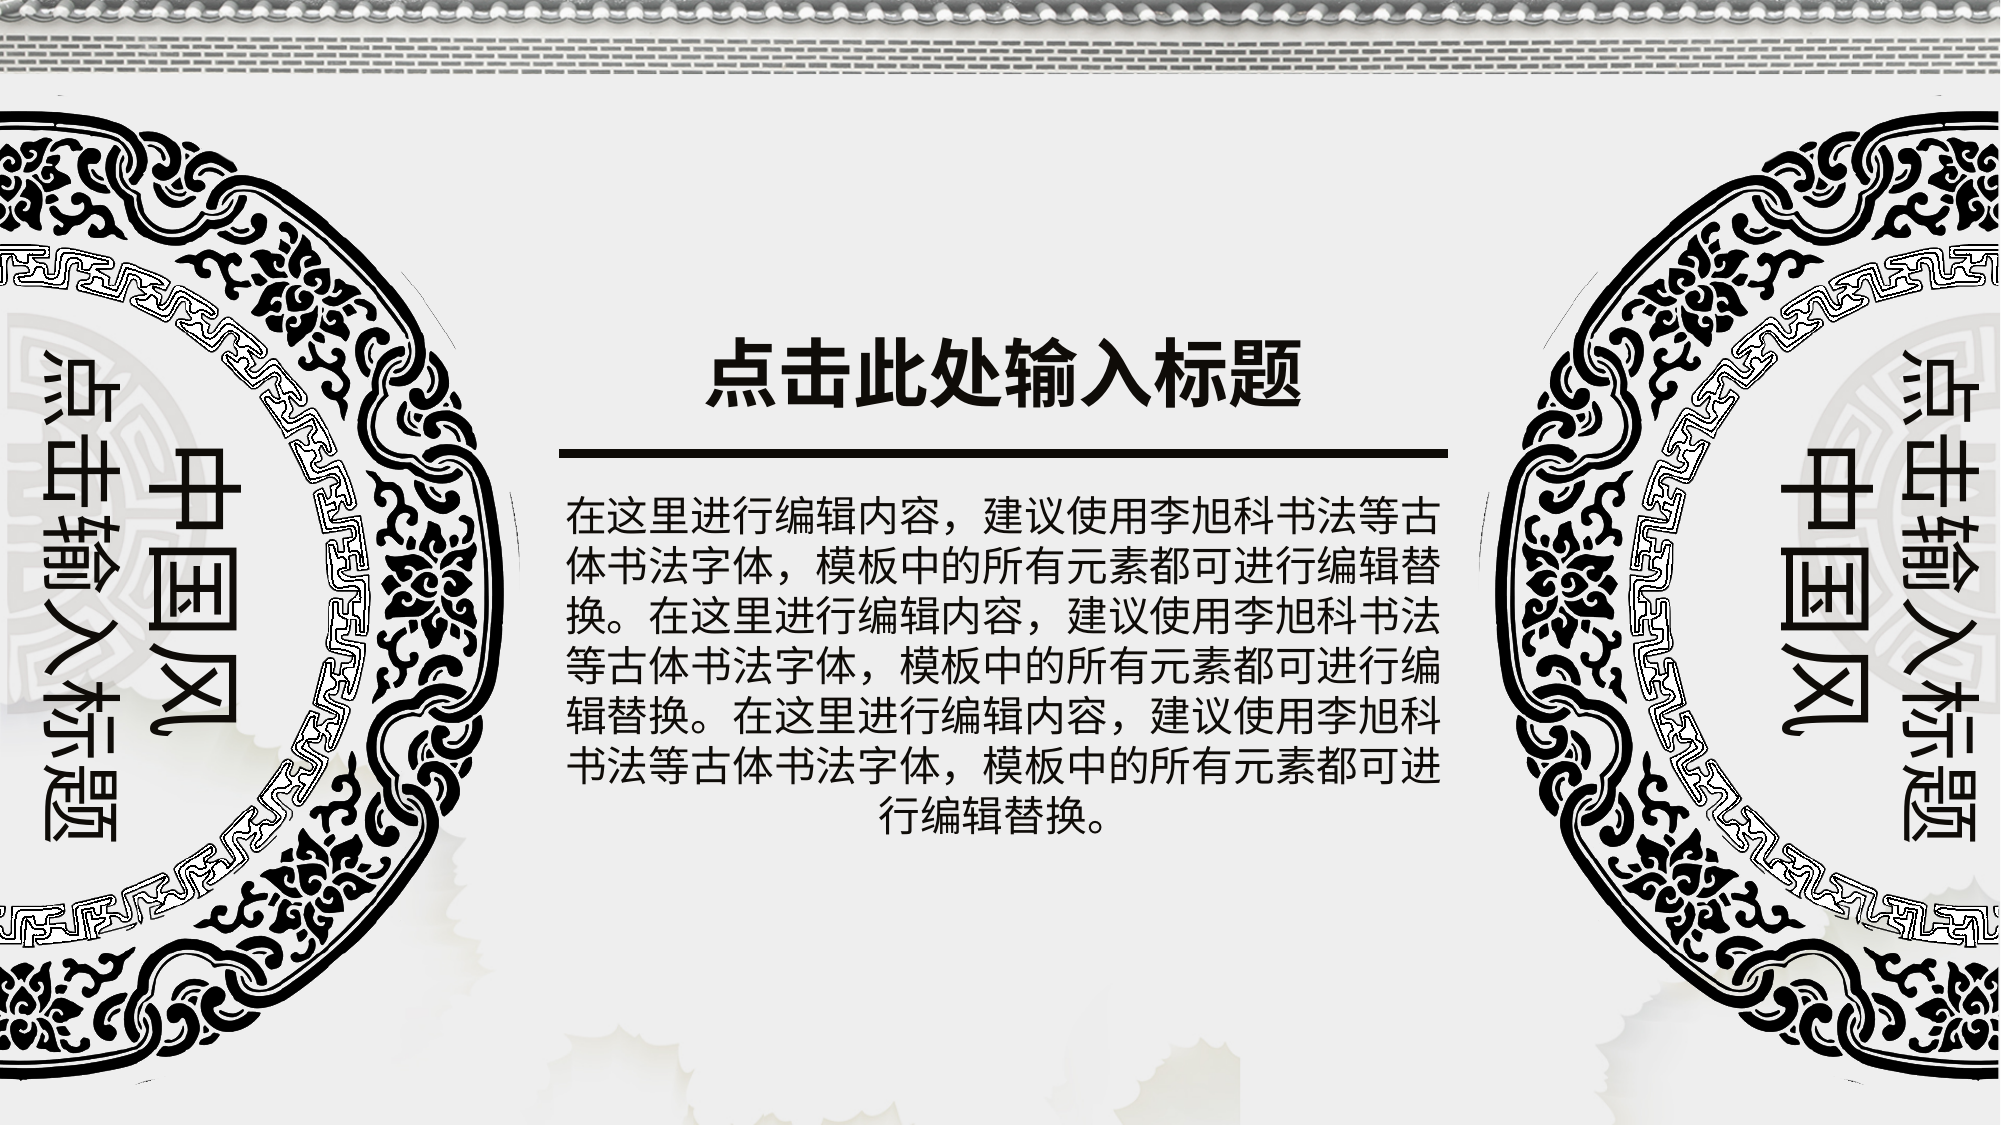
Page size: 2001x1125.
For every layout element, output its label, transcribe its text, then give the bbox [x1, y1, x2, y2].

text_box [0, 94, 520, 1097]
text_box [1478, 94, 2000, 1097]
text_box 点击此处输入标题 [626, 318, 1382, 424]
text_box 在这里进行编辑内容，建议使用李旭科书法等古体书法字体，模板中的所有元素都可进行编辑替换。在这里进行编辑内容，建议使用李旭科书法等古体书法字体，模板中的所有元素都可进行编辑替换。在这里进行编辑内容，建议使用李旭科书法等古体书法字体，模板中的所有元素都可进行编辑替换。 [545, 482, 1462, 848]
picture [0, 0, 2001, 1125]
